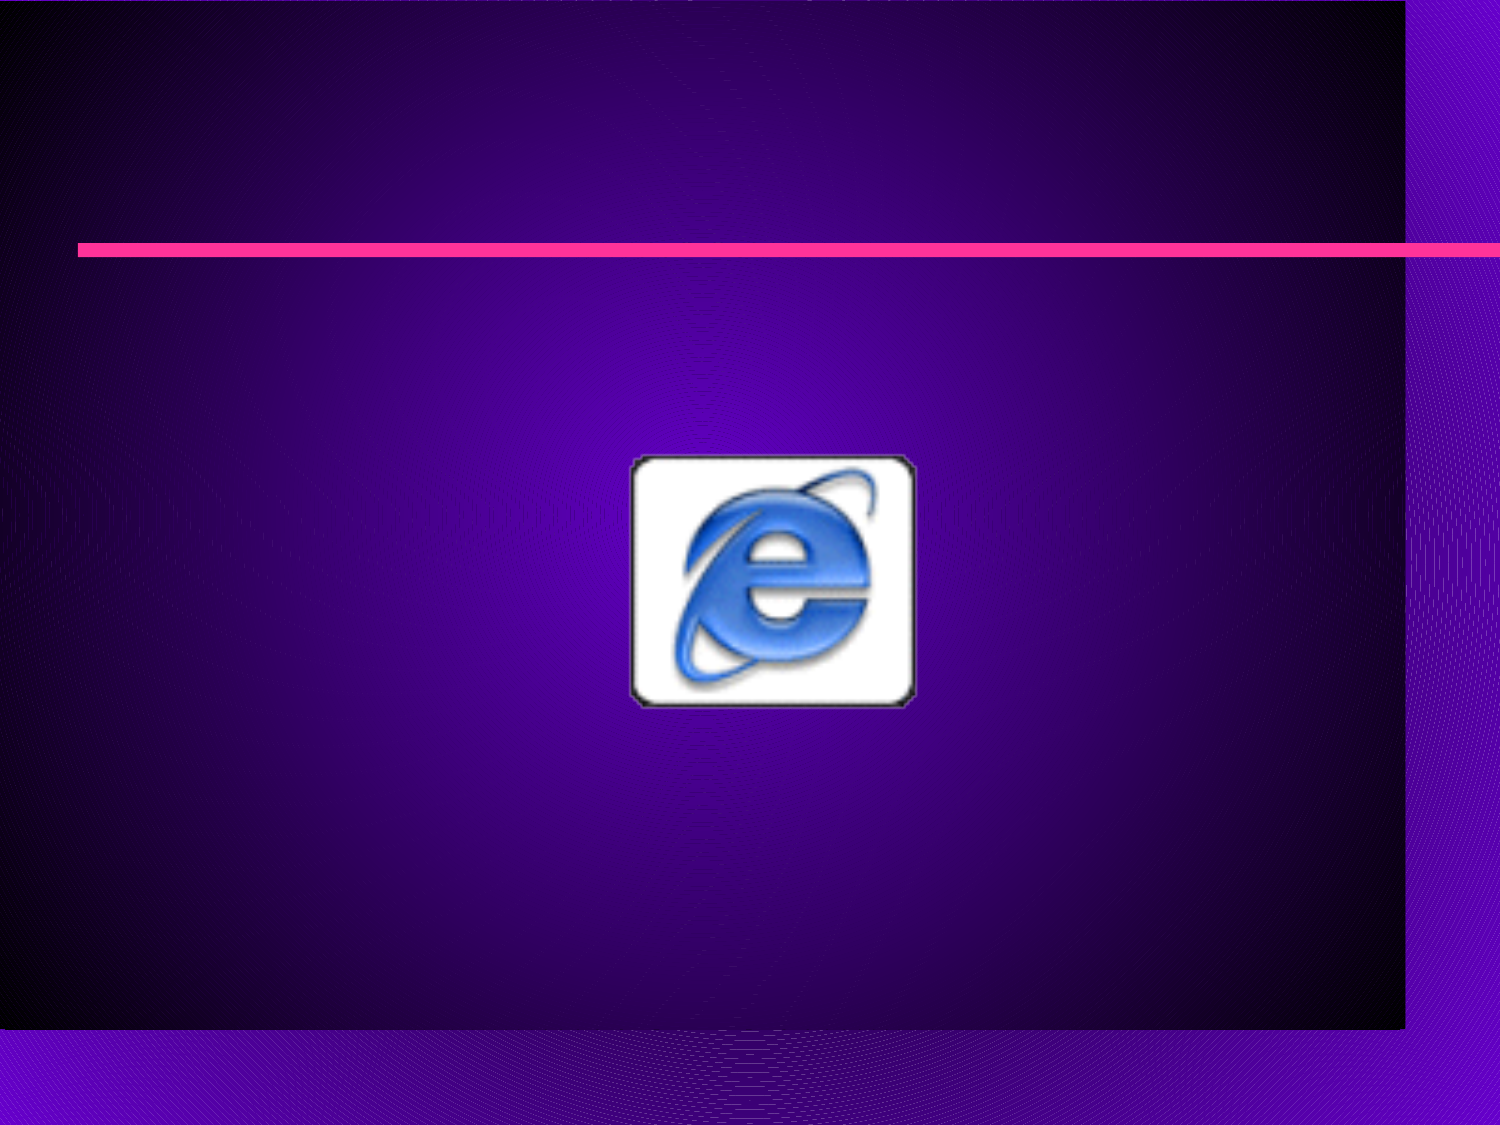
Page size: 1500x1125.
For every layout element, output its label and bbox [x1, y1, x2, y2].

picture [624, 449, 926, 713]
